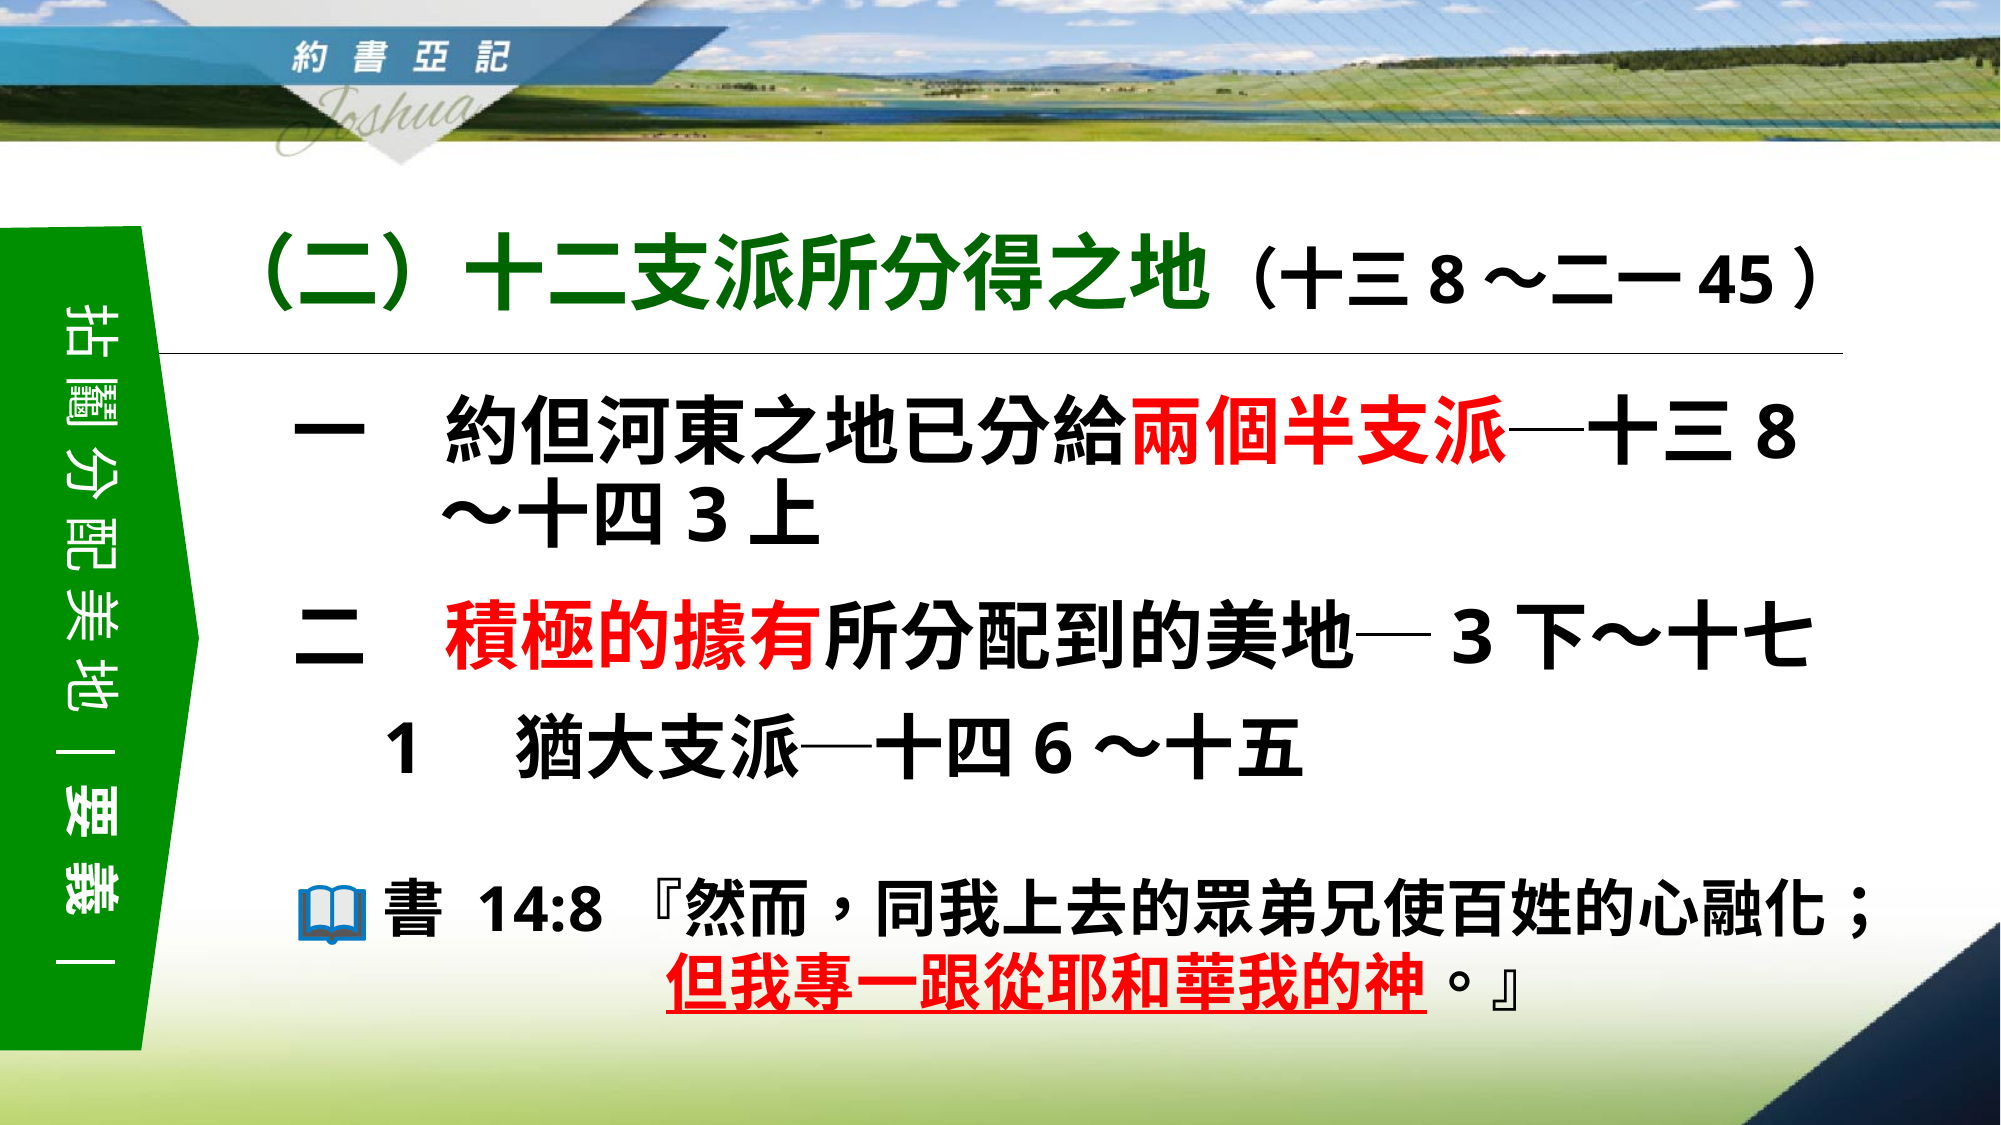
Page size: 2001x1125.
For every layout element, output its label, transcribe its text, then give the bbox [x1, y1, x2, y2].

text_box （二）十二支派所分得之地（十三8～二一45） [198, 213, 1883, 328]
text_box 一 約但河東之地已分給兩個半支派─十三8～十四3上 二 積極的據有所分配到的美地─3下～十七 [277, 382, 1883, 686]
picture [0, 0, 2001, 1125]
text_box 書 14:8『然而，同我上去的眾弟兄使百姓的心融化；但我專一跟從耶和華我的神。』 [366, 863, 1851, 1026]
text_box 1 猶大支派─十四6～十五 [339, 707, 1851, 796]
text_box [0, 224, 200, 1052]
text_box 拈鬮分配美地 要義 [36, 288, 135, 1013]
